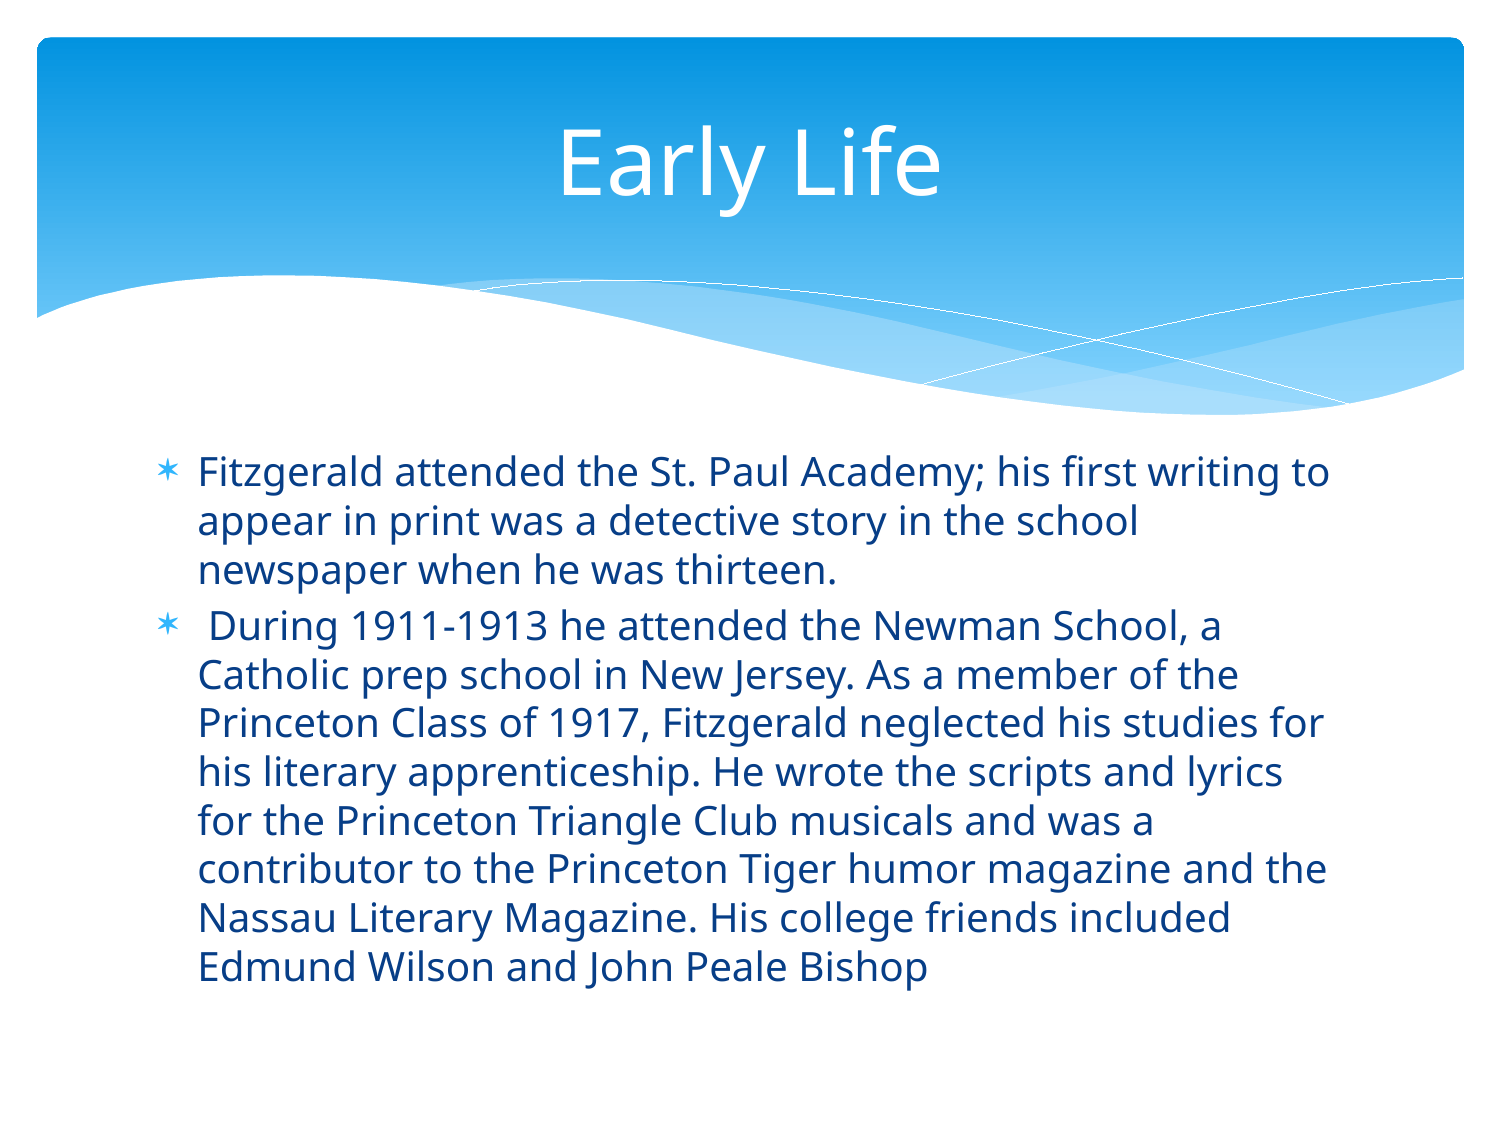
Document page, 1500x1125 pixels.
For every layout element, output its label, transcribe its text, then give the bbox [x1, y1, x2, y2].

list Fitzgerald attended the St. Paul Academy; his first writing to appear in print was a detective story in the school newspaper when he was thirteen. During 1911-1913 he attended the Newman School, a Catholic prep school in New Jersey. As a member of the Princeton Class of 1917, Fitzgerald neglected his studies for his literary apprenticeship. He wrote the scripts and lyrics for the Princeton Triangle Club musicals and was a contributor to the Princeton Tiger humor magazine and the Nassau Literary Magazine. His college friends included Edmund Wilson and John Peale Bishop [143, 438, 1359, 1005]
title Early Life [75, 55, 1425, 261]
